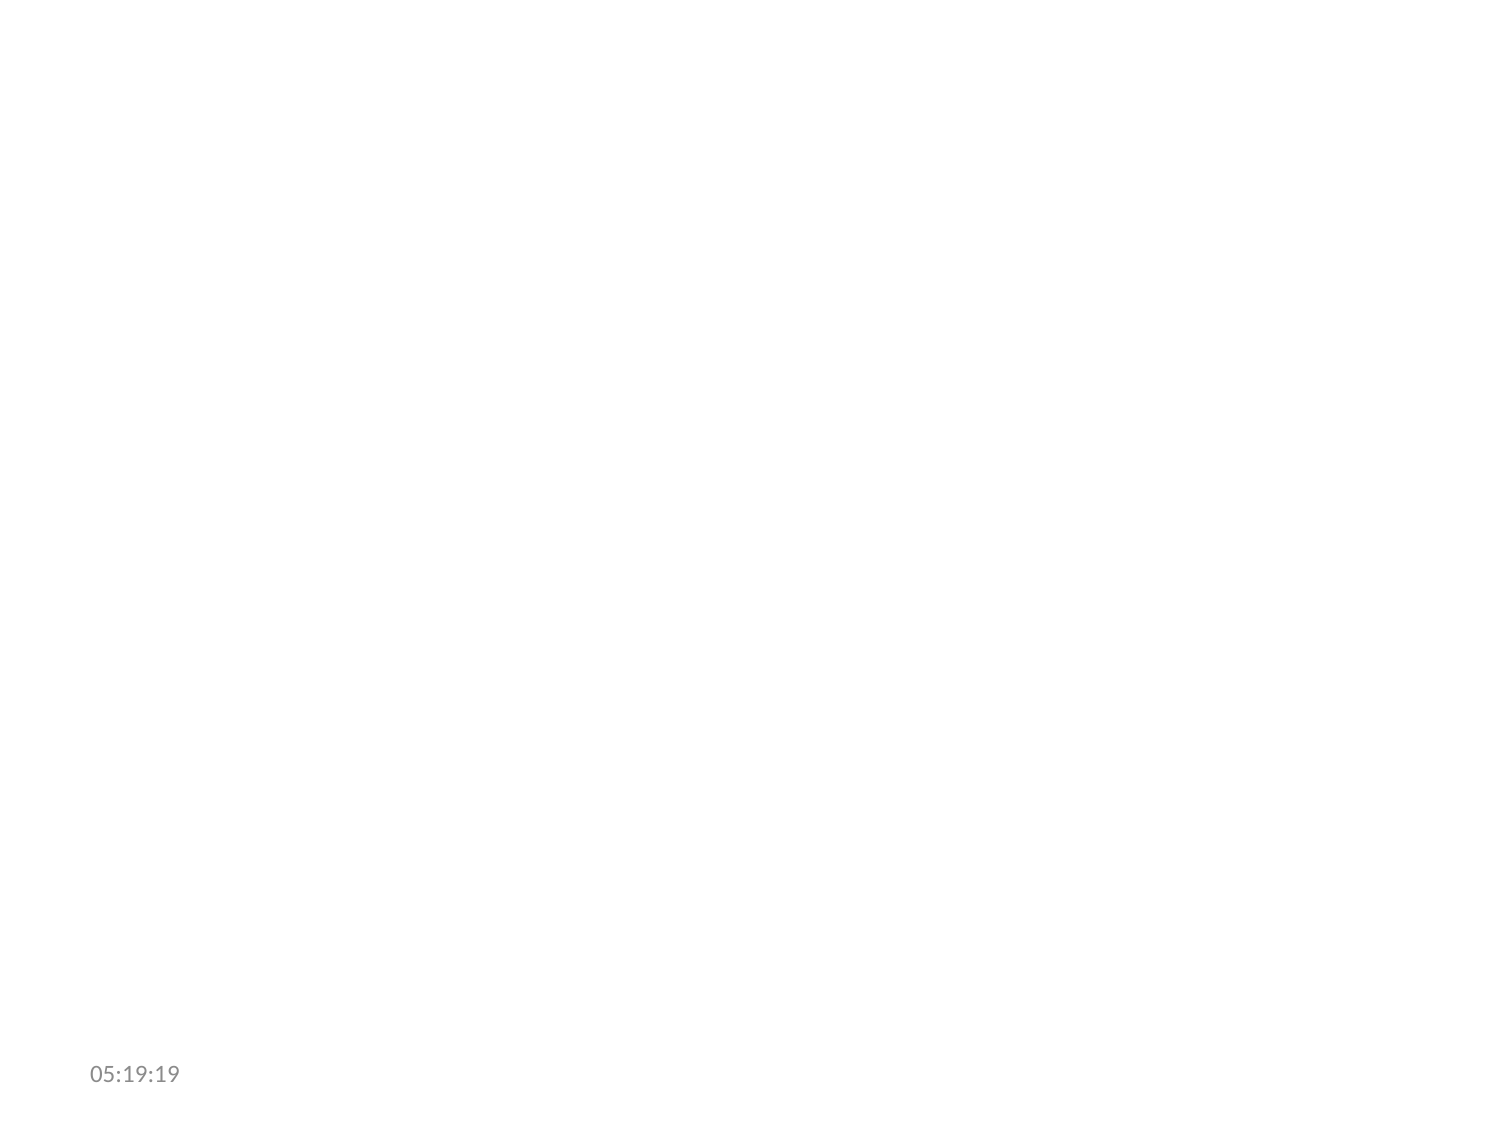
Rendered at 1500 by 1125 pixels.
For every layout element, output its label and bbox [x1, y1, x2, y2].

slide_number [75, 1042, 425, 1103]
